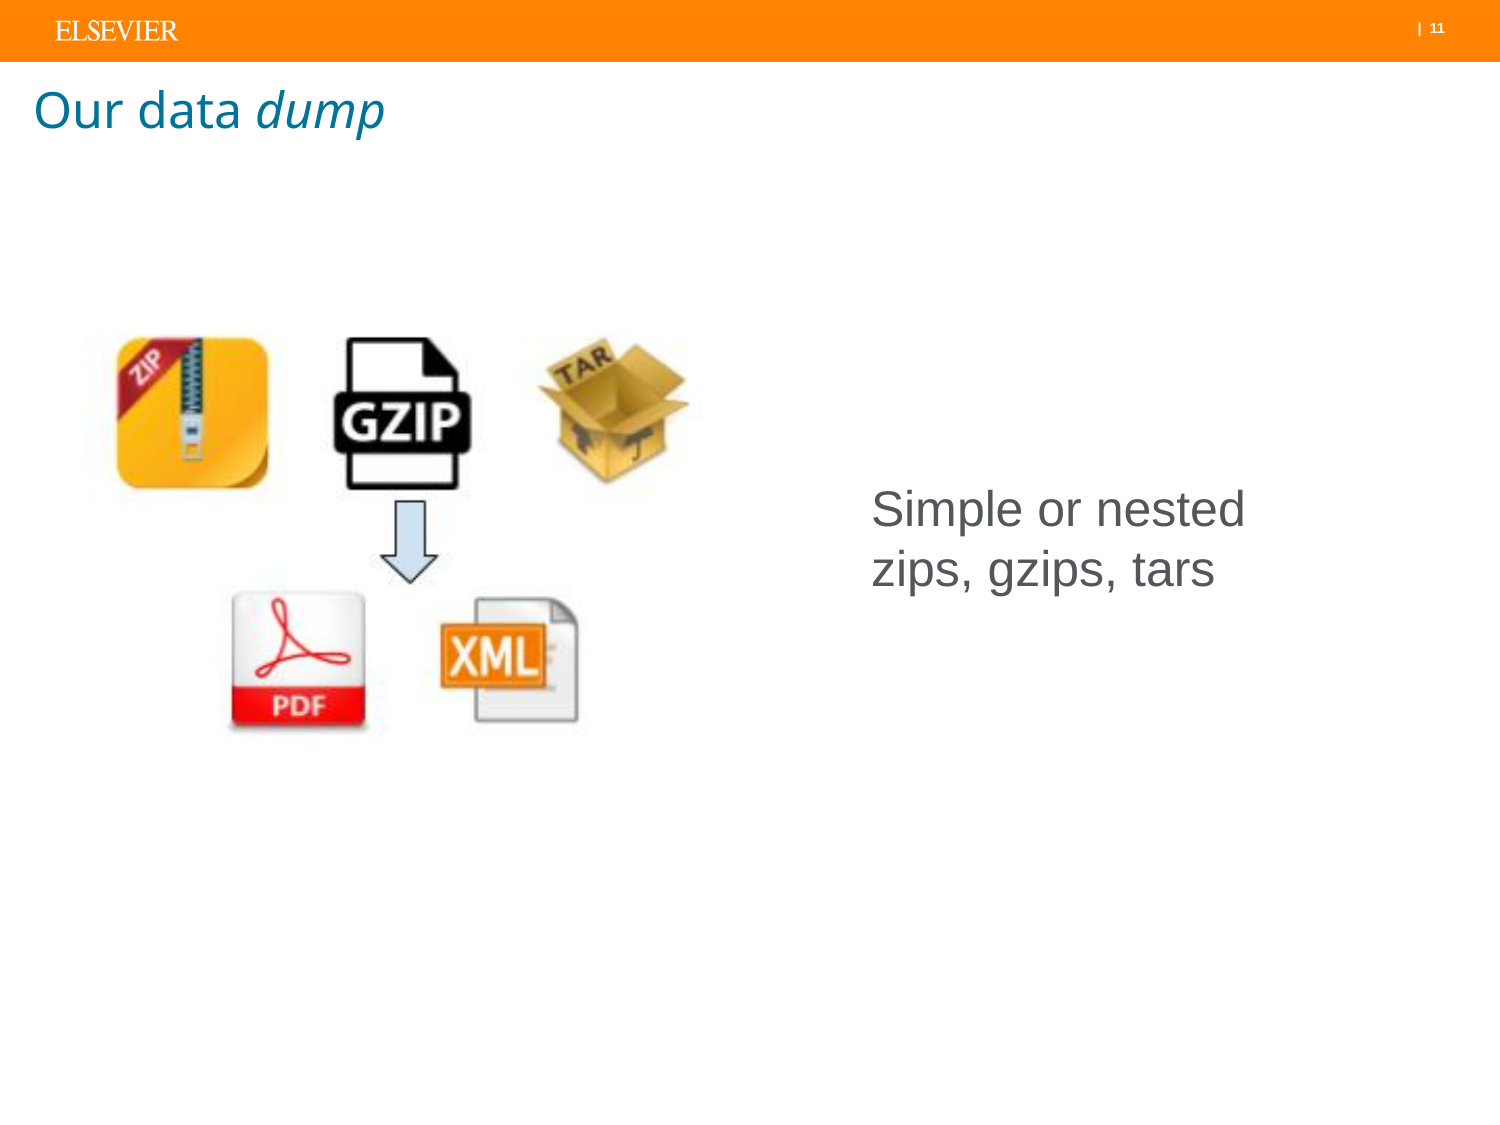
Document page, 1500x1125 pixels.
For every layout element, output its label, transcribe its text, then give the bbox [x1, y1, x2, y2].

picture [53, 269, 727, 762]
title Our data dump [19, 73, 1376, 143]
picture [0, 0, 1500, 62]
text_box Simple or nested zips, gzips, tars [856, 468, 1280, 604]
